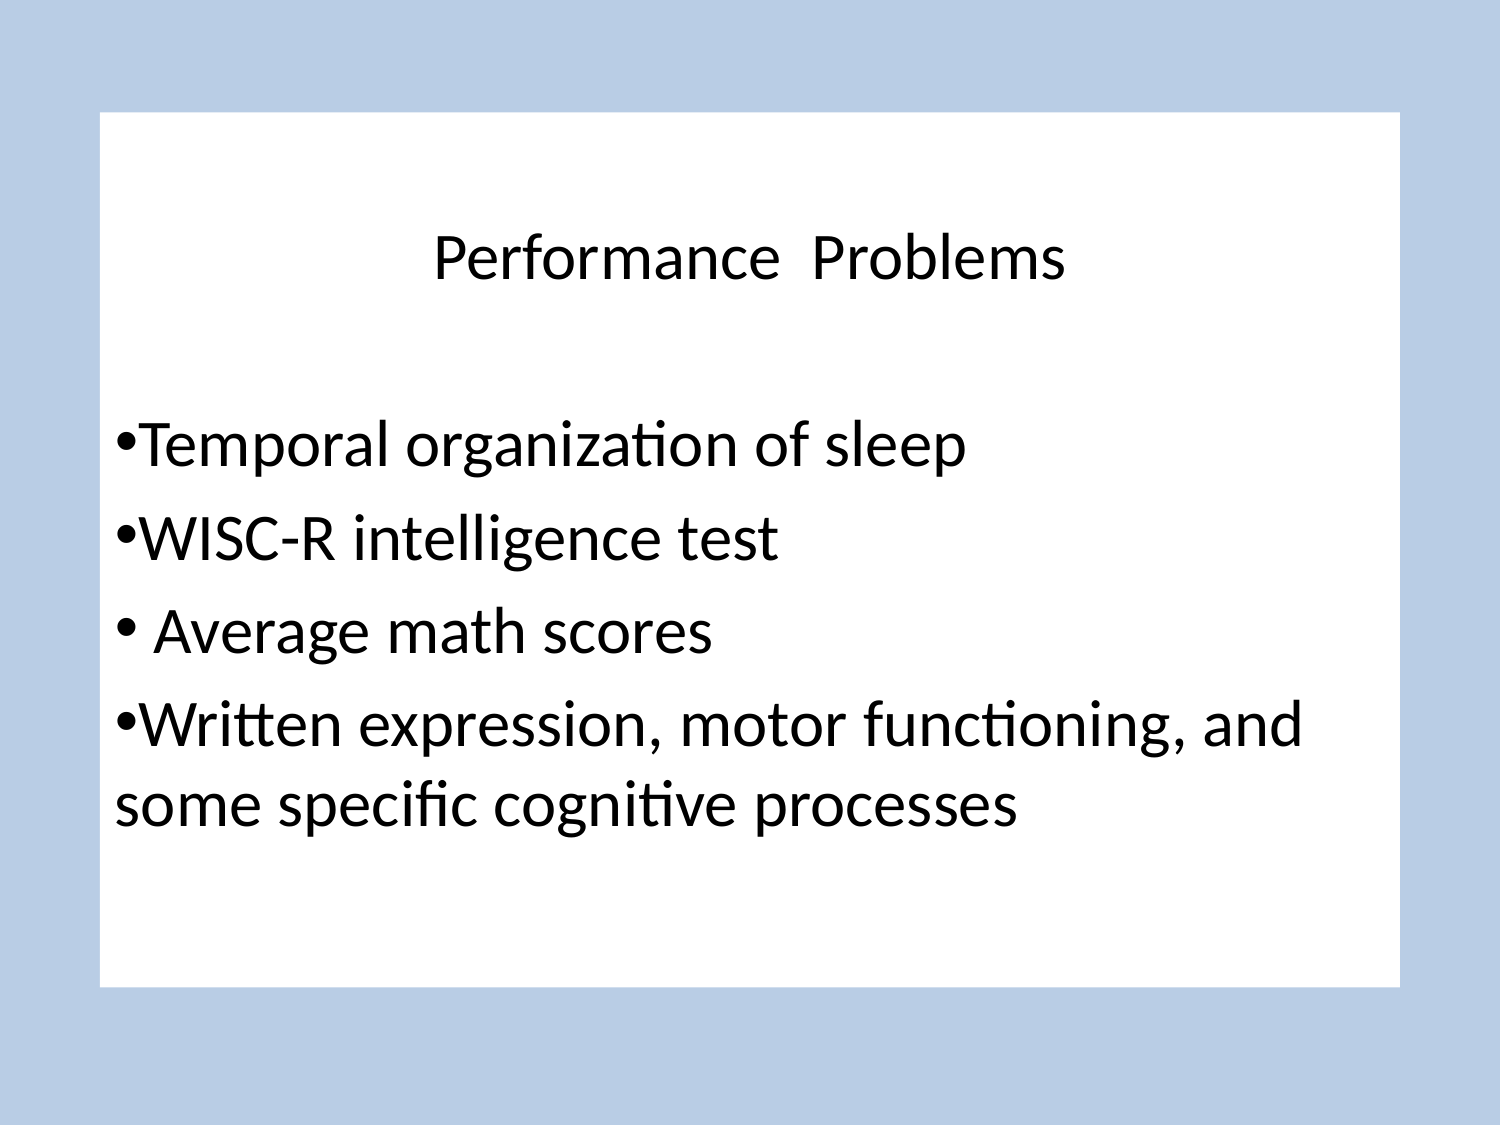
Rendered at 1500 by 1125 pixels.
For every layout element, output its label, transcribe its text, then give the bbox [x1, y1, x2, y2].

subtitle Performance Problems Temporal organization of sleep WISC-R intelligence test Average math scores Written expression, motor functioning, and some specific cognitive processes [99, 112, 1400, 988]
